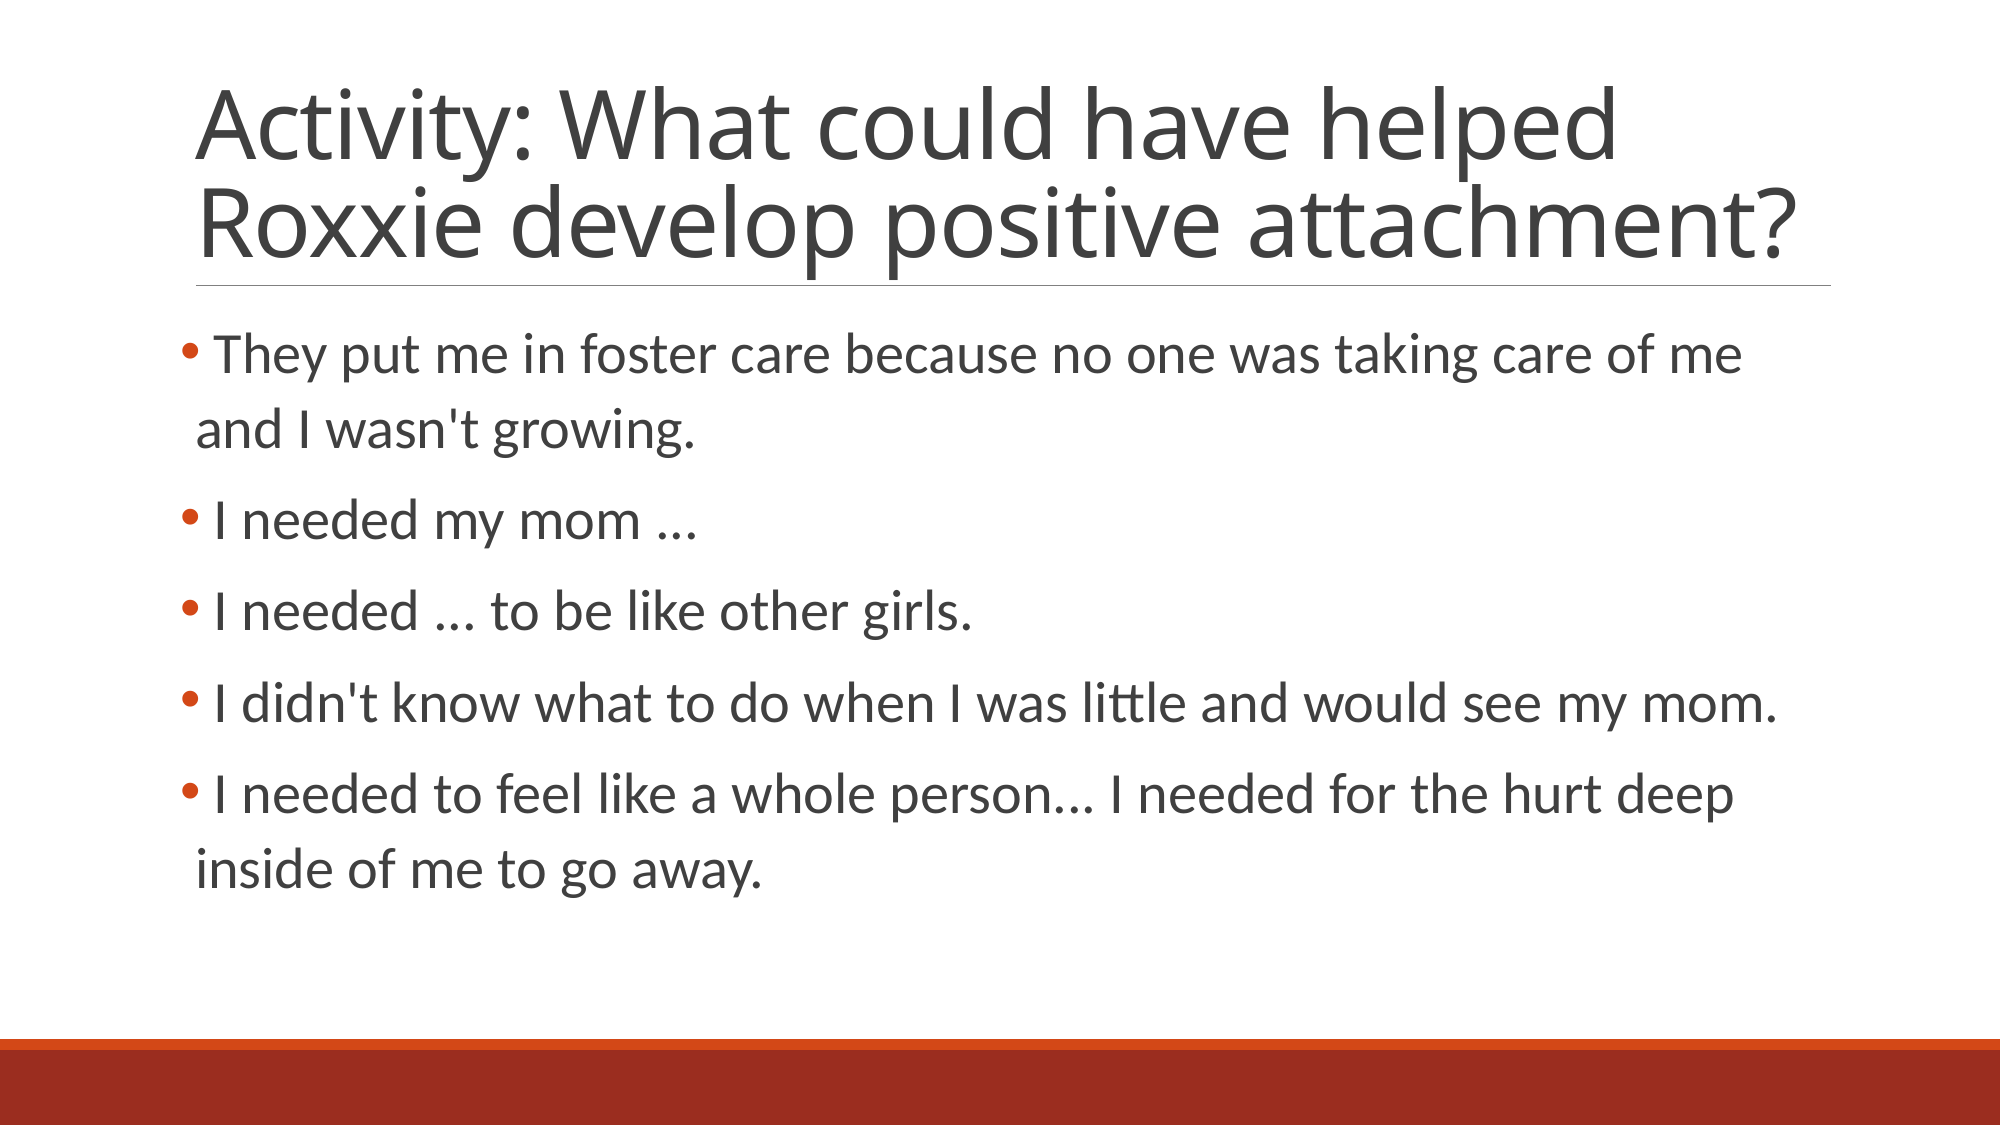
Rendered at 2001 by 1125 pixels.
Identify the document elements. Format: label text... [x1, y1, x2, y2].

title Activity: What could have helped Roxxie develop positive attachment? [180, 47, 1830, 285]
list They put me in foster care because no one was taking care of me and I wasn't growing. I needed my mom ... I needed ... to be like other girls. I didn't know what to do when I was little and would see my mom. I needed to feel like a whole person... I needed for the hurt deep inside of me to go away. [180, 302, 1830, 963]
